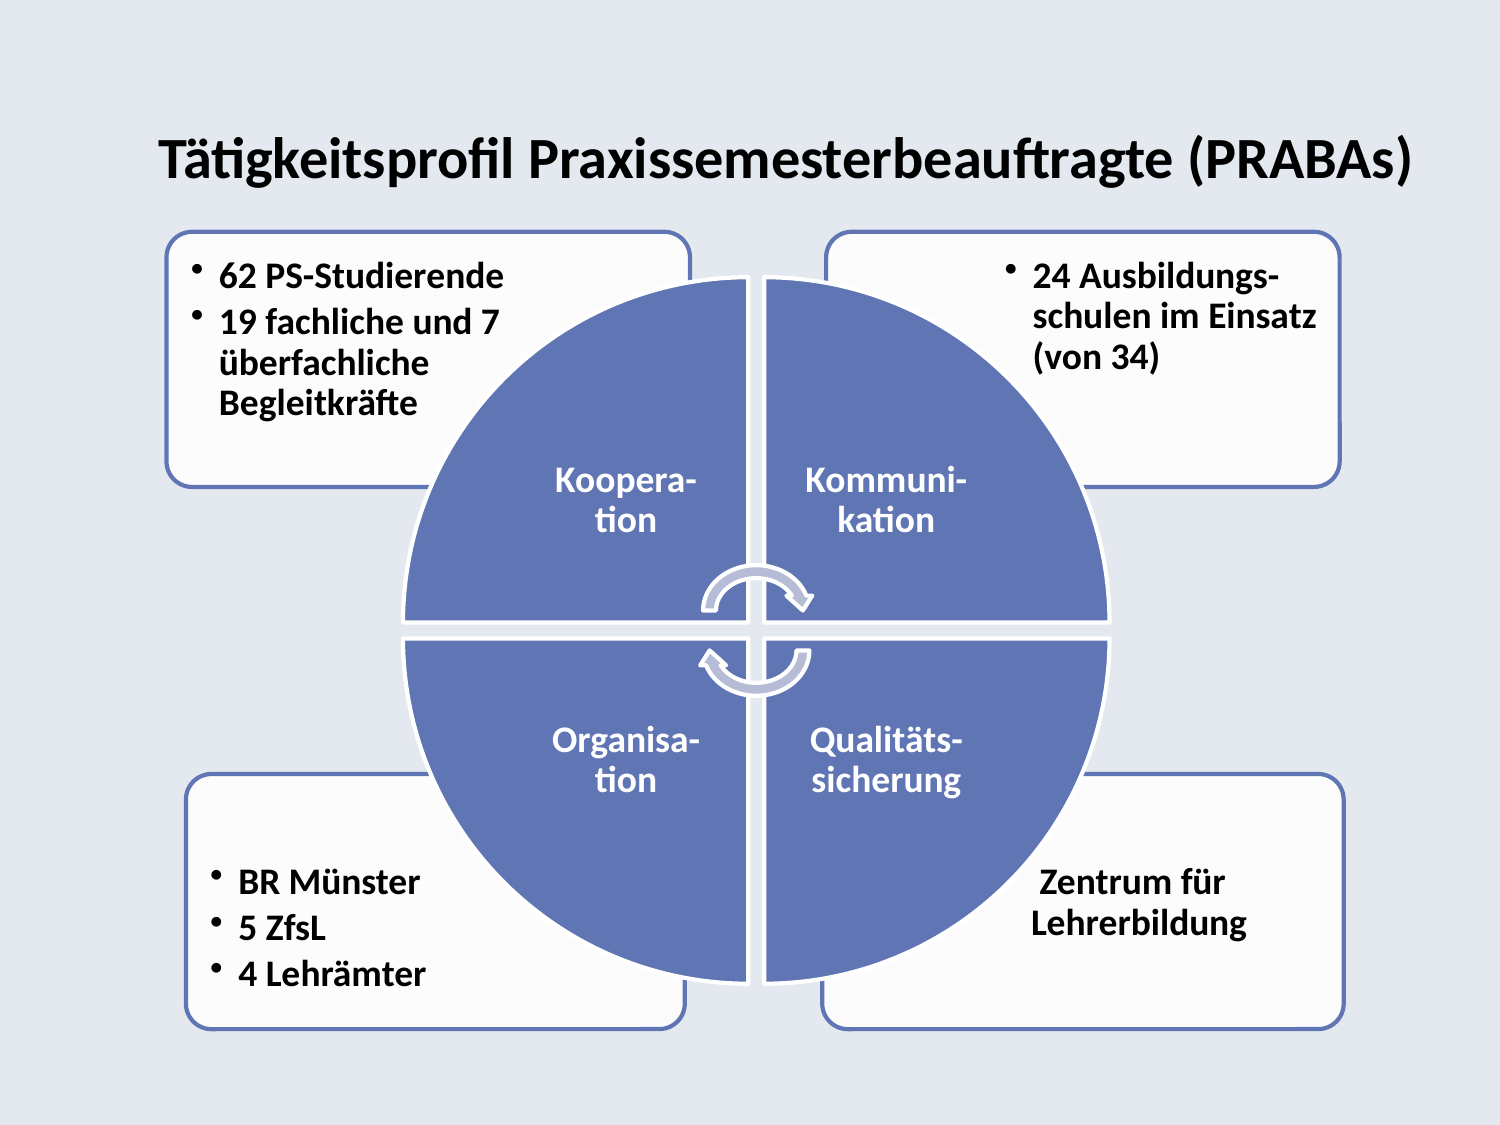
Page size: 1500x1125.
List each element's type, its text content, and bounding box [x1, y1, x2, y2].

title Tätigkeitsprofil Praxissemesterbeauftragte (PRABAs) [23, 66, 1430, 244]
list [52, 231, 1460, 1030]
